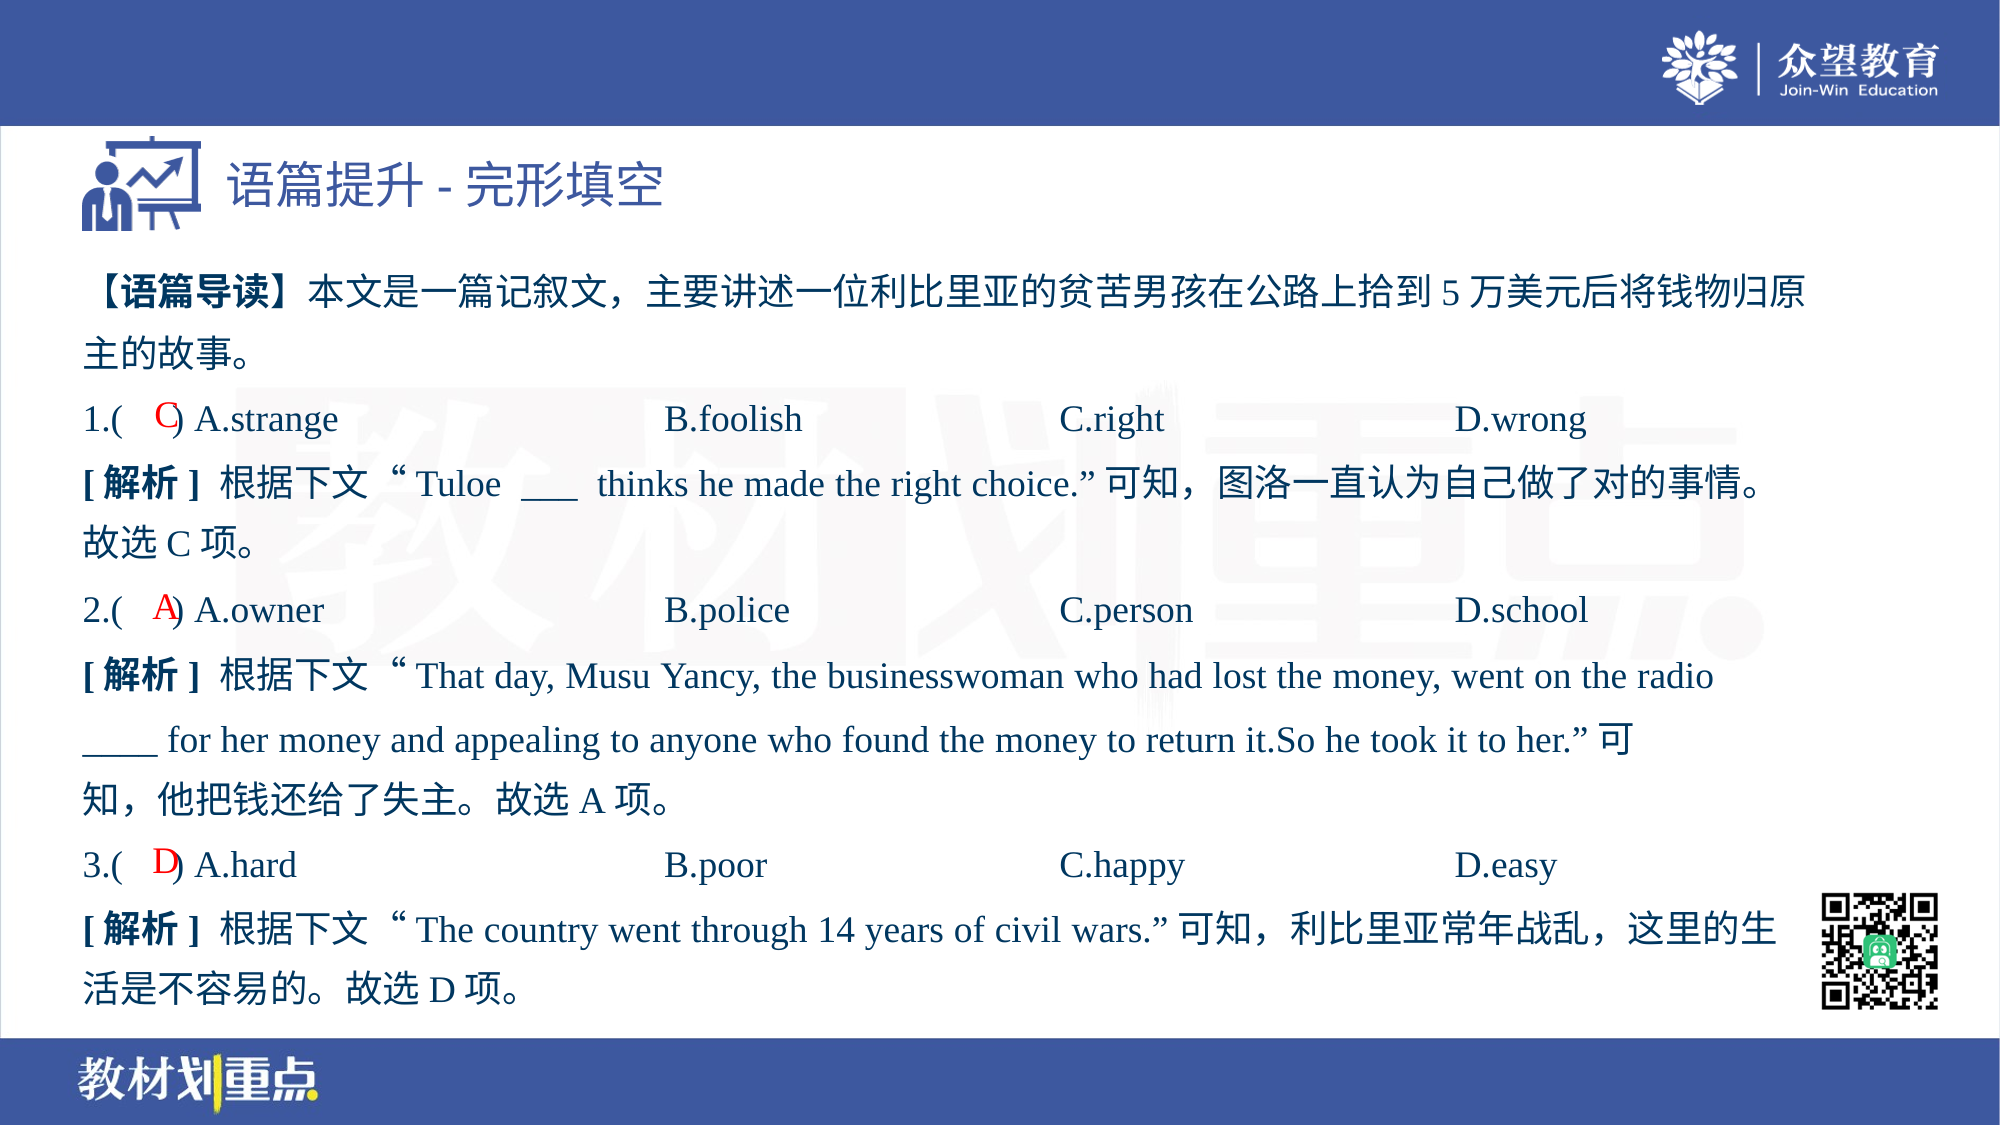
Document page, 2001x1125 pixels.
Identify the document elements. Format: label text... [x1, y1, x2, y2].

text_box D [138, 820, 193, 876]
text_box 【语篇导读】本文是一篇记叙文，主要讲述一位利比里亚的贫苦男孩在公路上拾到5万美元后将钱物归原 主的故事。 [82, 248, 1817, 369]
text_box 1.( ) A.strange B.foolish C.right D.wrong [82, 376, 1817, 433]
text_box 2.( ) A.owner B.police C.person D.school [82, 567, 1817, 624]
text_box [解析] 根据下文“The country went through 14 years of civil wars.”可知，利比里亚常年战乱，这里的生 活是不容易的。故选D项。 [82, 885, 1817, 1005]
text_box [解析] 根据下文“That day, Musu Yancy, the businesswoman who had lost the money, went on the radio ____ for her money and appealing to anyone who found the money to return it.So he took it to her.”可 知，他把钱还给了失主。故选A项。 [82, 630, 1817, 816]
text_box 3.( ) A.hard B.poor C.happy D.easy [82, 822, 1817, 879]
text_box C [140, 374, 193, 430]
text_box [解析] 根据下文“Tuloe ___ thinks he made the right choice.”可知，图洛一直认为自己做了对的事情。 故选C项。 [82, 439, 1817, 559]
picture [0, 0, 2000, 1125]
text_box A [138, 566, 193, 622]
